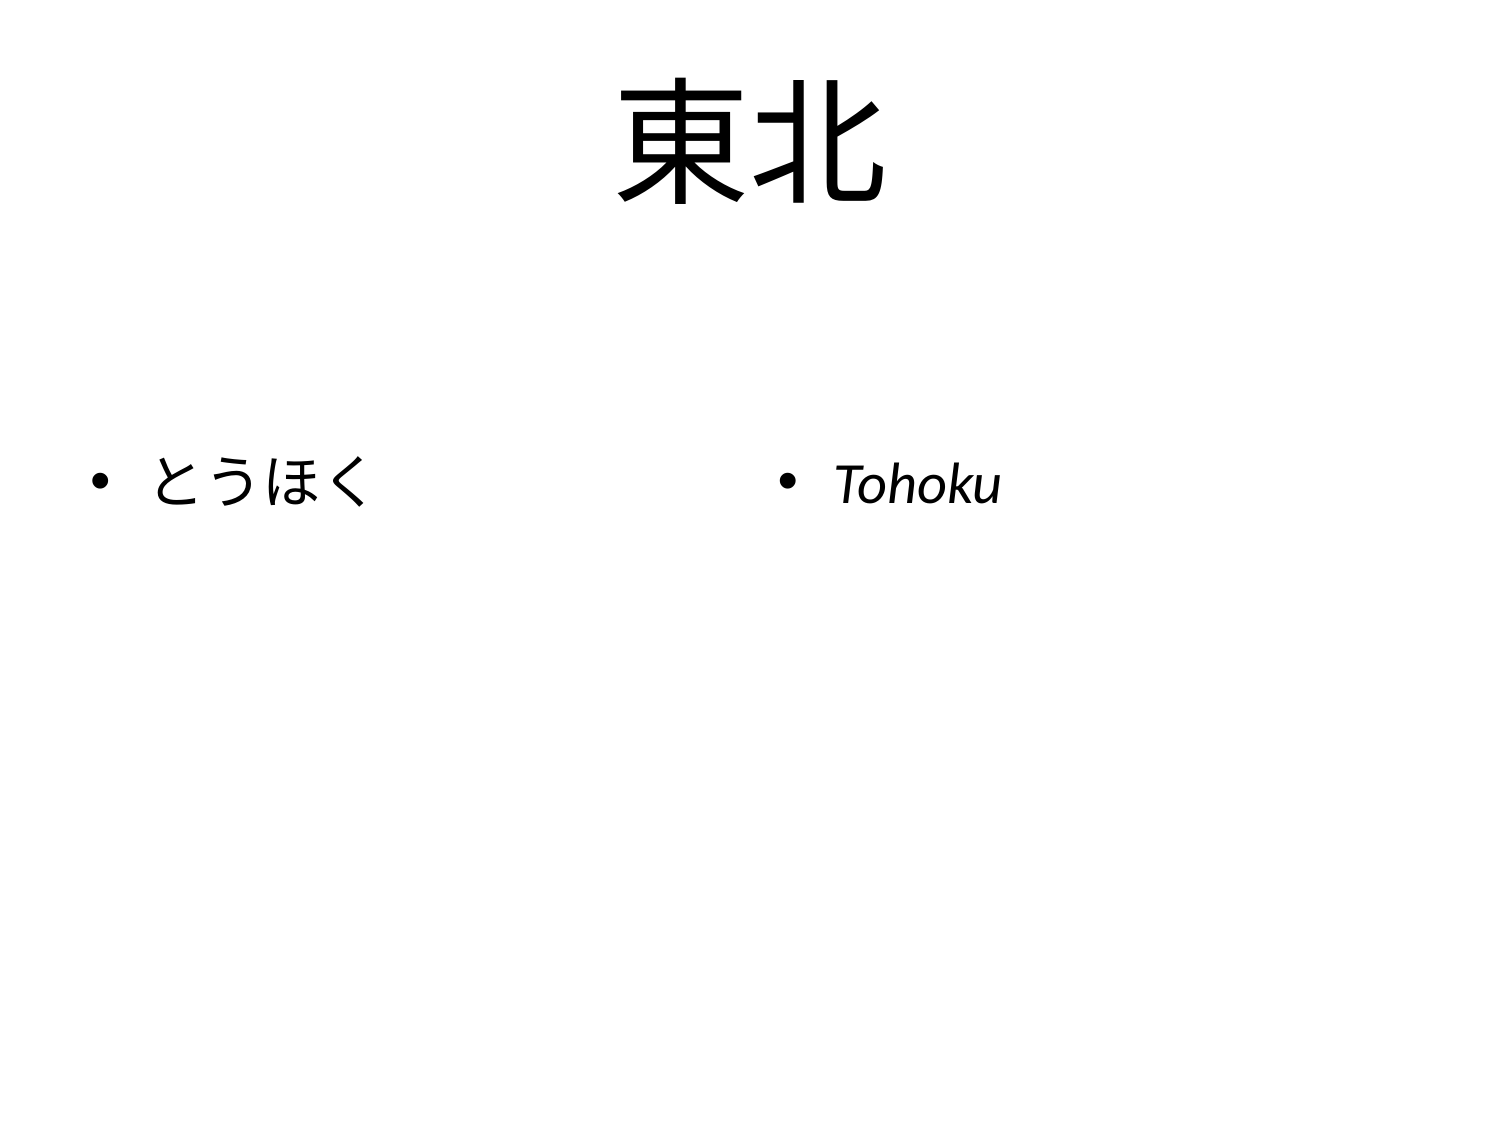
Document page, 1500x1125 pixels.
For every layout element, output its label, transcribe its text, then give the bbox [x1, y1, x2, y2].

list とうほく [74, 437, 738, 1006]
title 東北 [74, 44, 1426, 233]
list Tohoku [762, 437, 1426, 1006]
